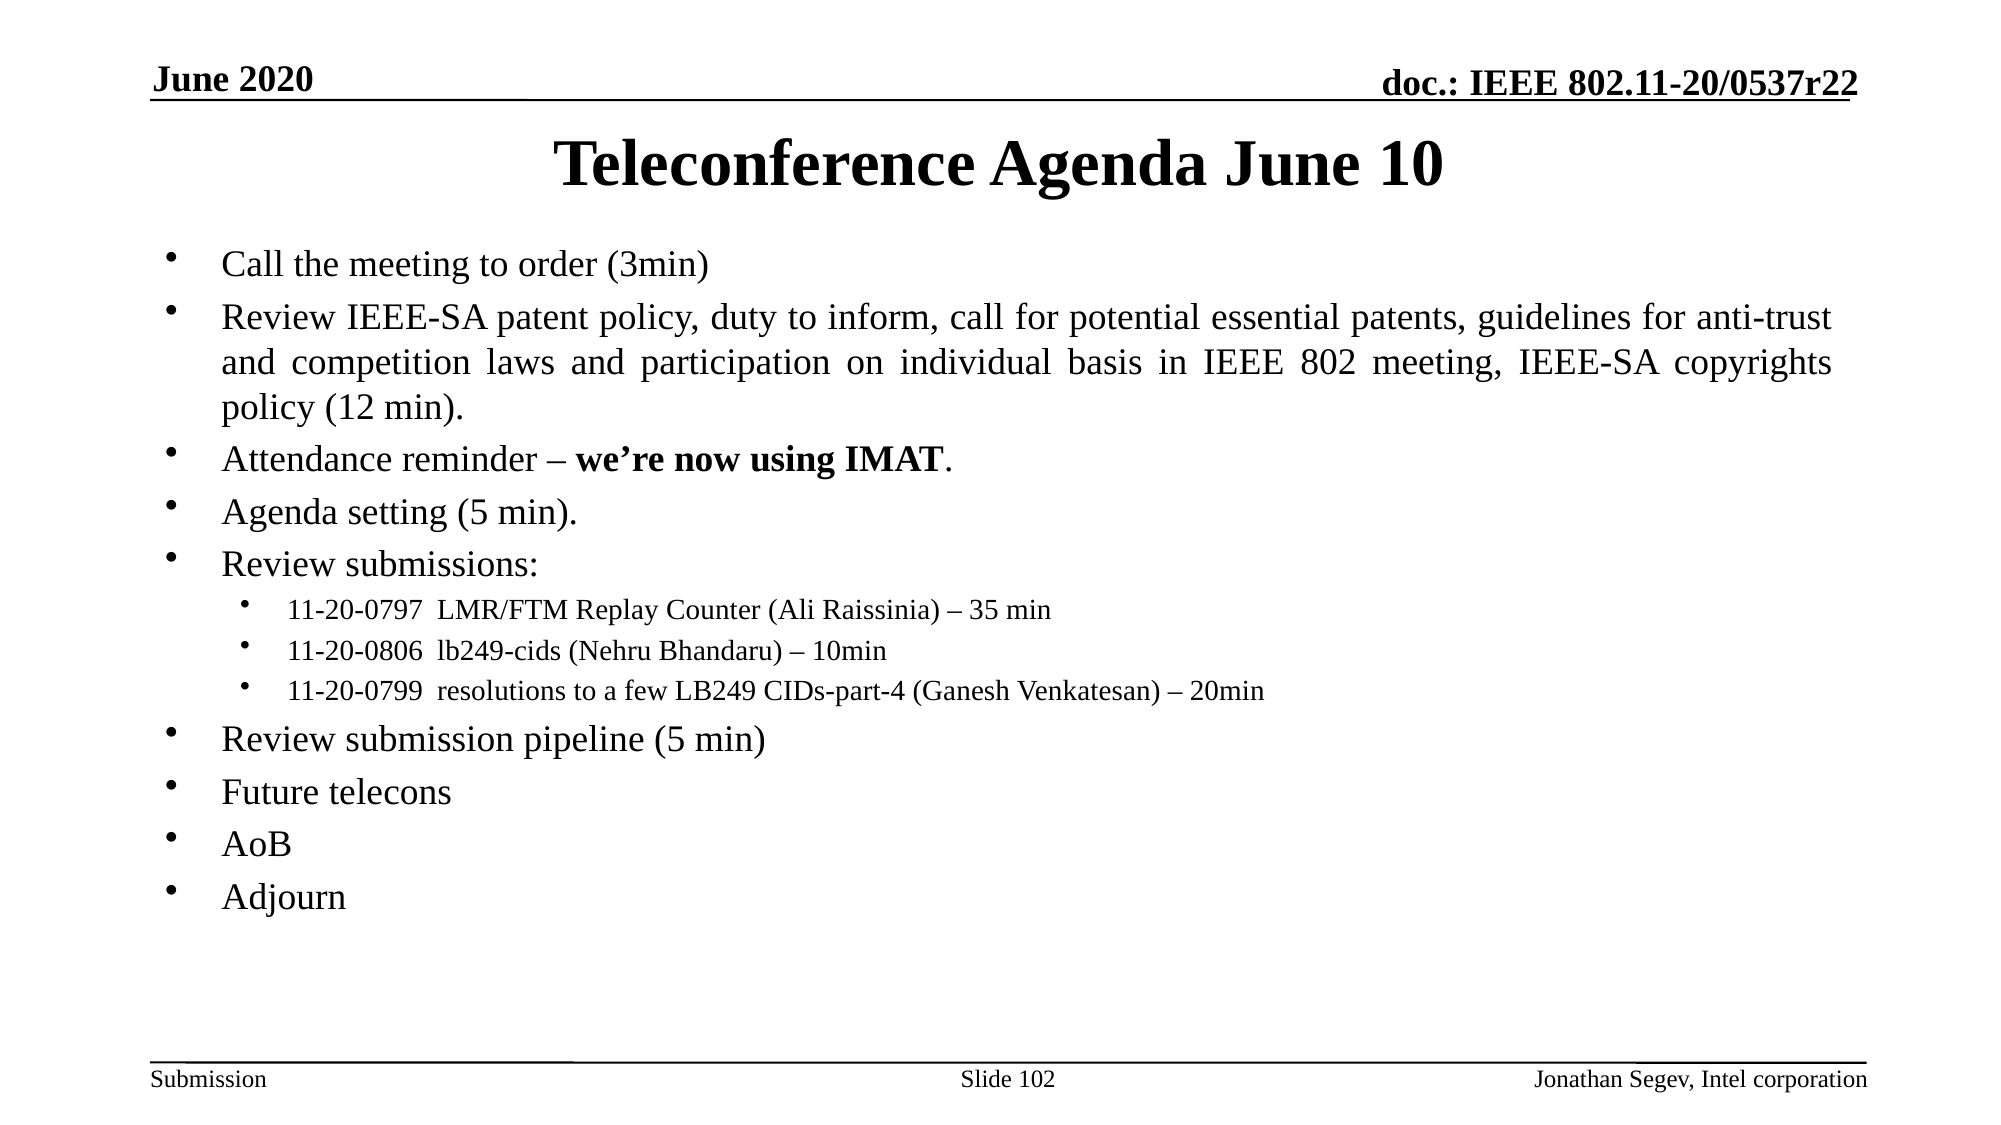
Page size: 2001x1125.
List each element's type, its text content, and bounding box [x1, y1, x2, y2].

slide_number Slide 102 [950, 1061, 1067, 1123]
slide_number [152, 54, 563, 100]
list Call the meeting to order (3min) Review IEEE-SA patent policy, duty to inform, call for potential essential patents, guidelines for anti-trust and competition laws and participation on individual basis in IEEE 802 meeting, IEEE-SA copyrights policy (12 min). Attendance reminder – we’re now using IMAT. Agenda setting (5 min). Review submissions: 11-20-0797 LMR/FTM Replay Counter (Ali Raissinia) – 35 min 11-20-0806 lb249-cids (Nehru Bhandaru) – 10min 11-20-0799 resolutions to a few LB249 CIDs-part-4 (Ganesh Venkatesan) – 20min Review submission pipeline (5 min) Future telecons AoB Adjourn [149, 231, 1850, 1000]
title Teleconference Agenda June 10 [149, 112, 1850, 205]
footer Jonathan Segev, Intel corporation [1171, 1061, 1869, 1093]
